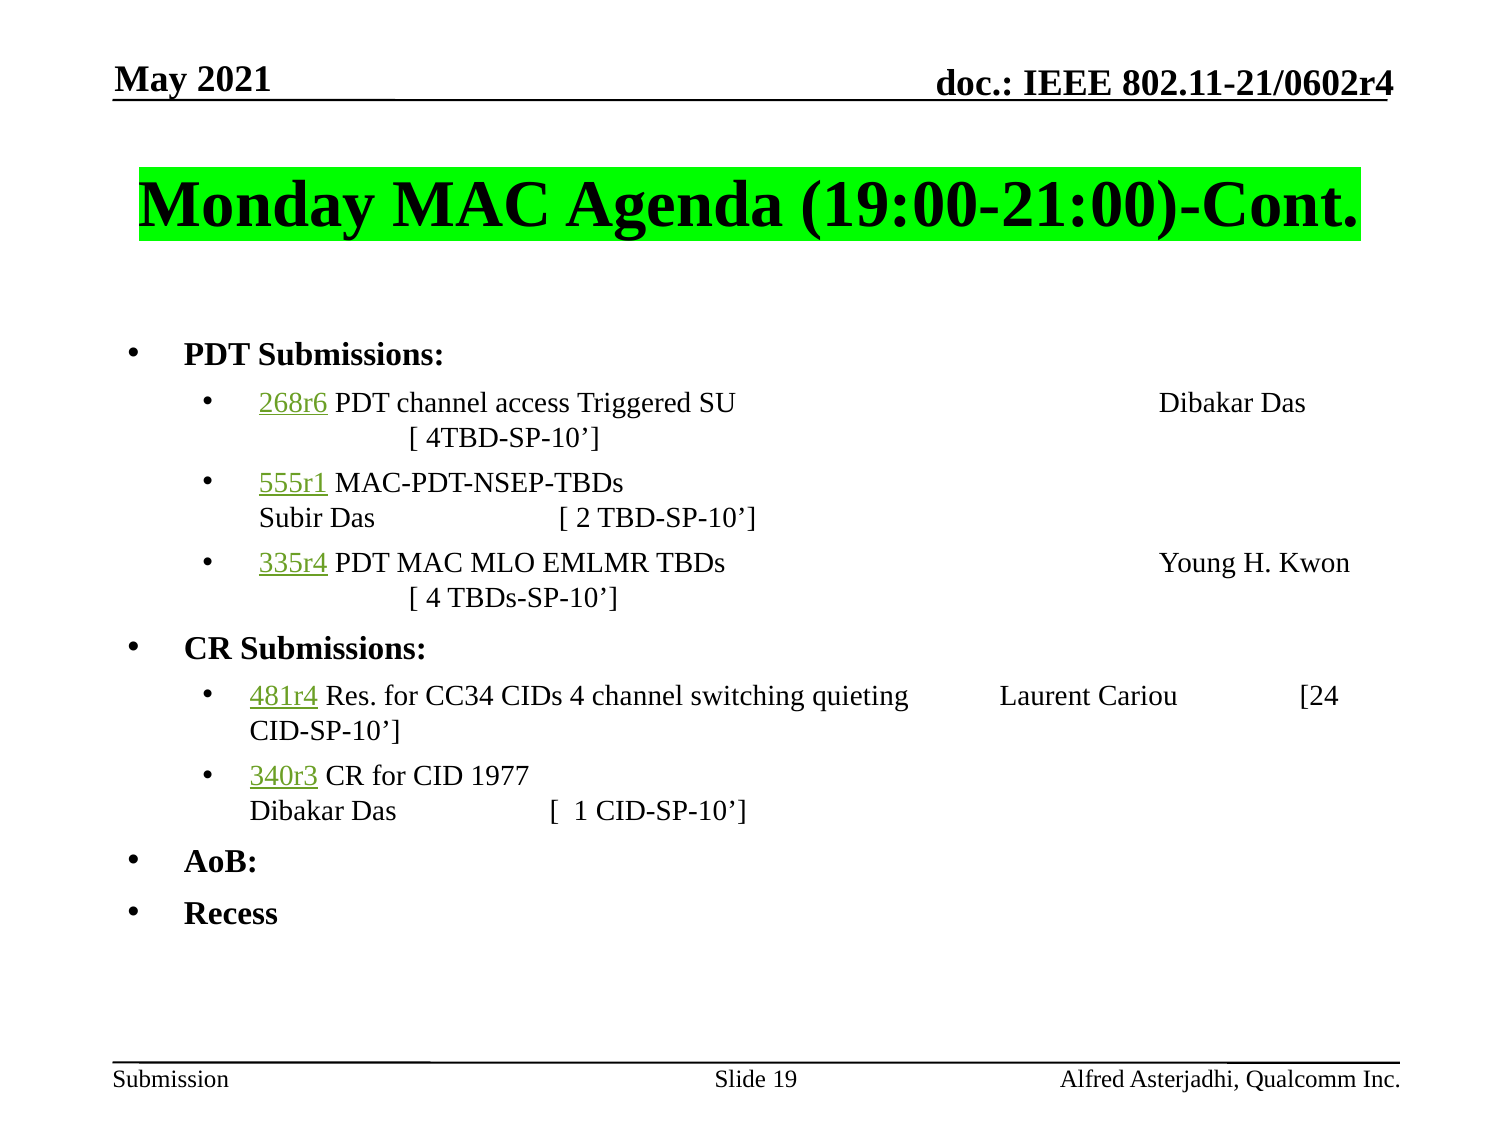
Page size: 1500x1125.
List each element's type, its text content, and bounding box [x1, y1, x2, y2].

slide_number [114, 54, 423, 100]
footer Alfred Asterjadhi, Qualcomm Inc. [878, 1061, 1402, 1093]
title Monday MAC Agenda (19:00-21:00)-Cont. [112, 112, 1388, 288]
list PDT Submissions: 268r6 PDT channel access Triggered SU Dibakar Das [ 4TBD-SP-10’] 555r1 MAC-PDT-NSEP-TBDs Subir Das [ 2 TBD-SP-10’] 335r4 PDT MAC MLO EMLMR TBDs Young H. Kwon [ 4 TBDs-SP-10’] CR Submissions: 481r4 Res. for CC34 CIDs 4 channel switching quieting Laurent Cariou [24 CID-SP-10’] 340r3 CR for CID 1977 Dibakar Das [ 1 CID-SP-10’] AoB: Recess [112, 324, 1388, 1063]
slide_number Slide 19 [712, 1061, 800, 1123]
